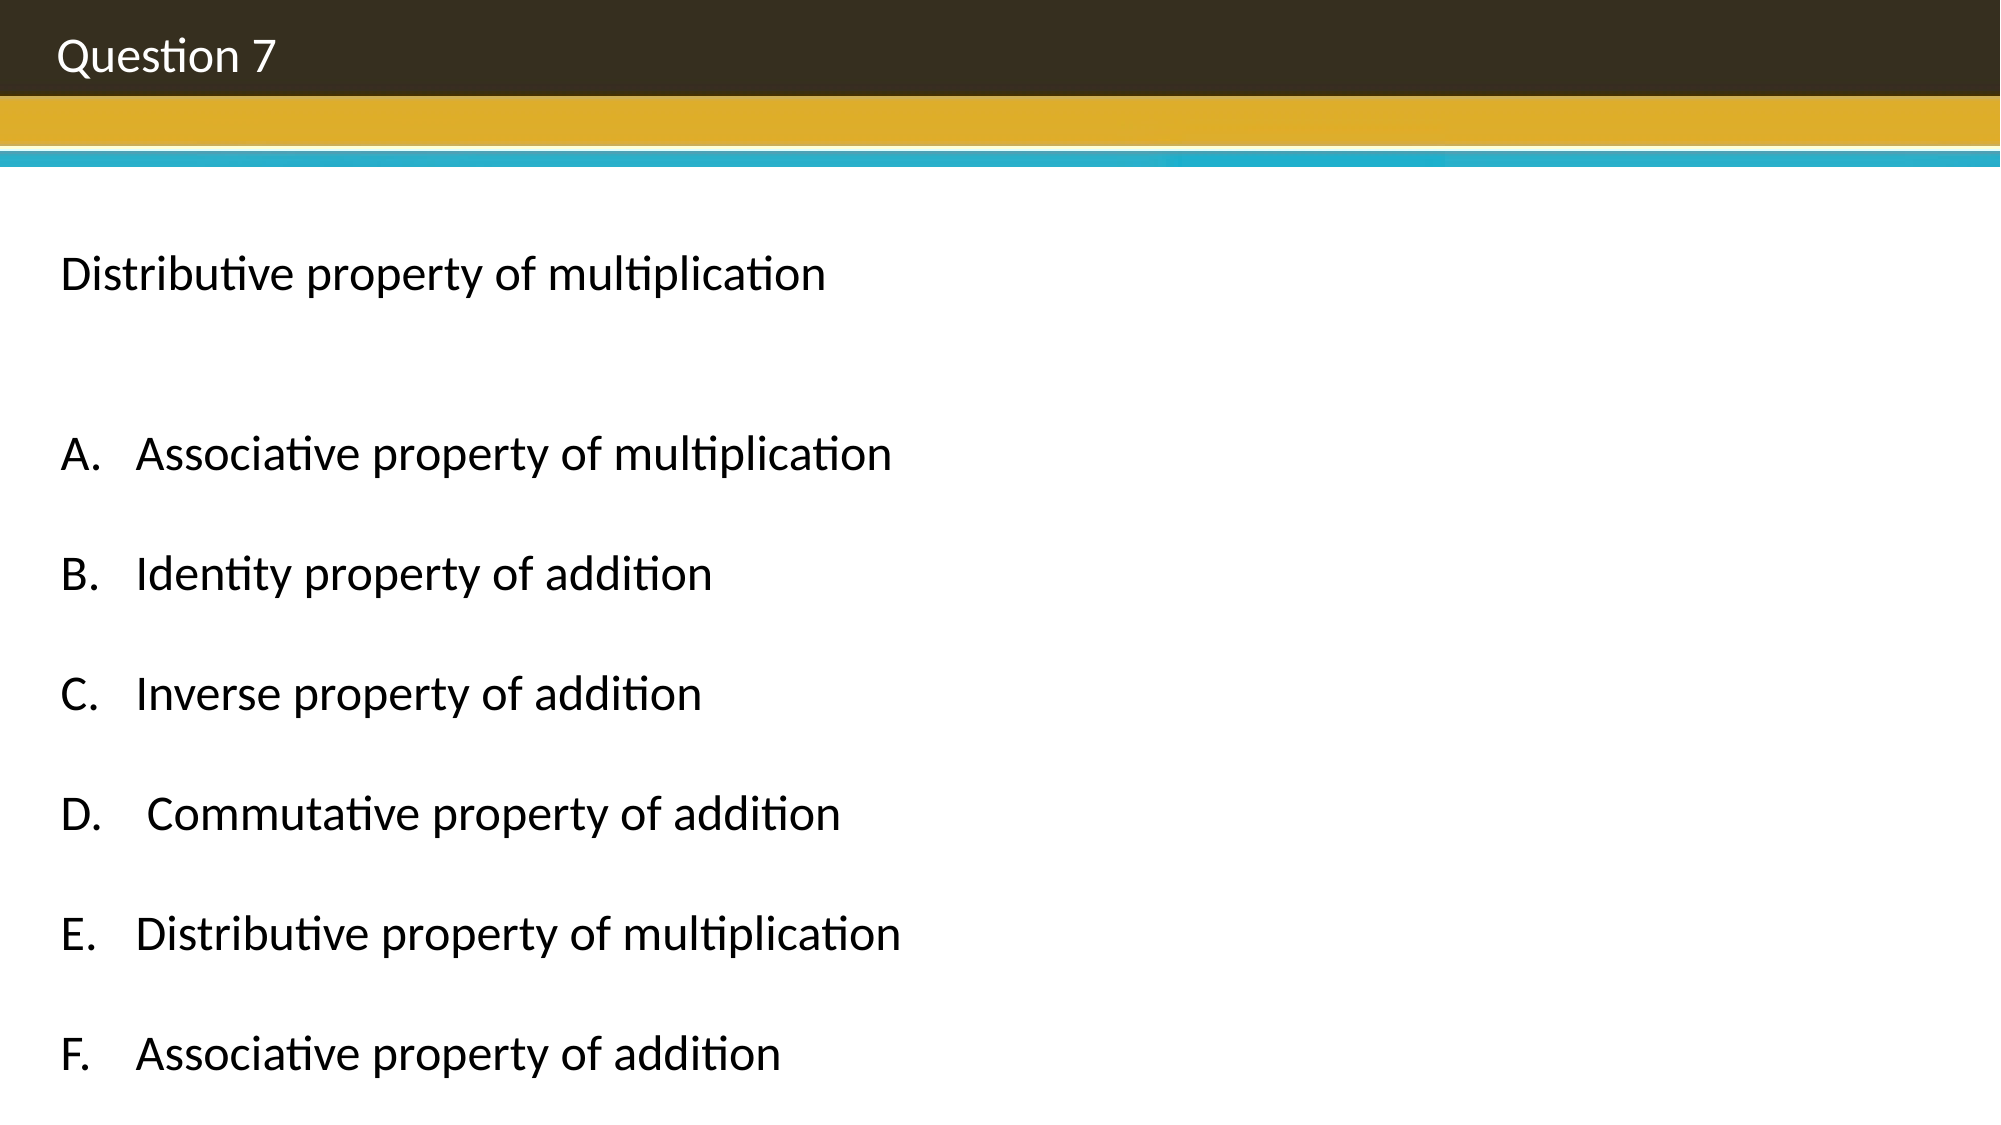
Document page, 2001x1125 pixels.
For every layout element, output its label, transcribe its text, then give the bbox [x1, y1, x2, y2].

picture [0, 0, 2000, 167]
text_box Question 7 [41, 14, 293, 90]
